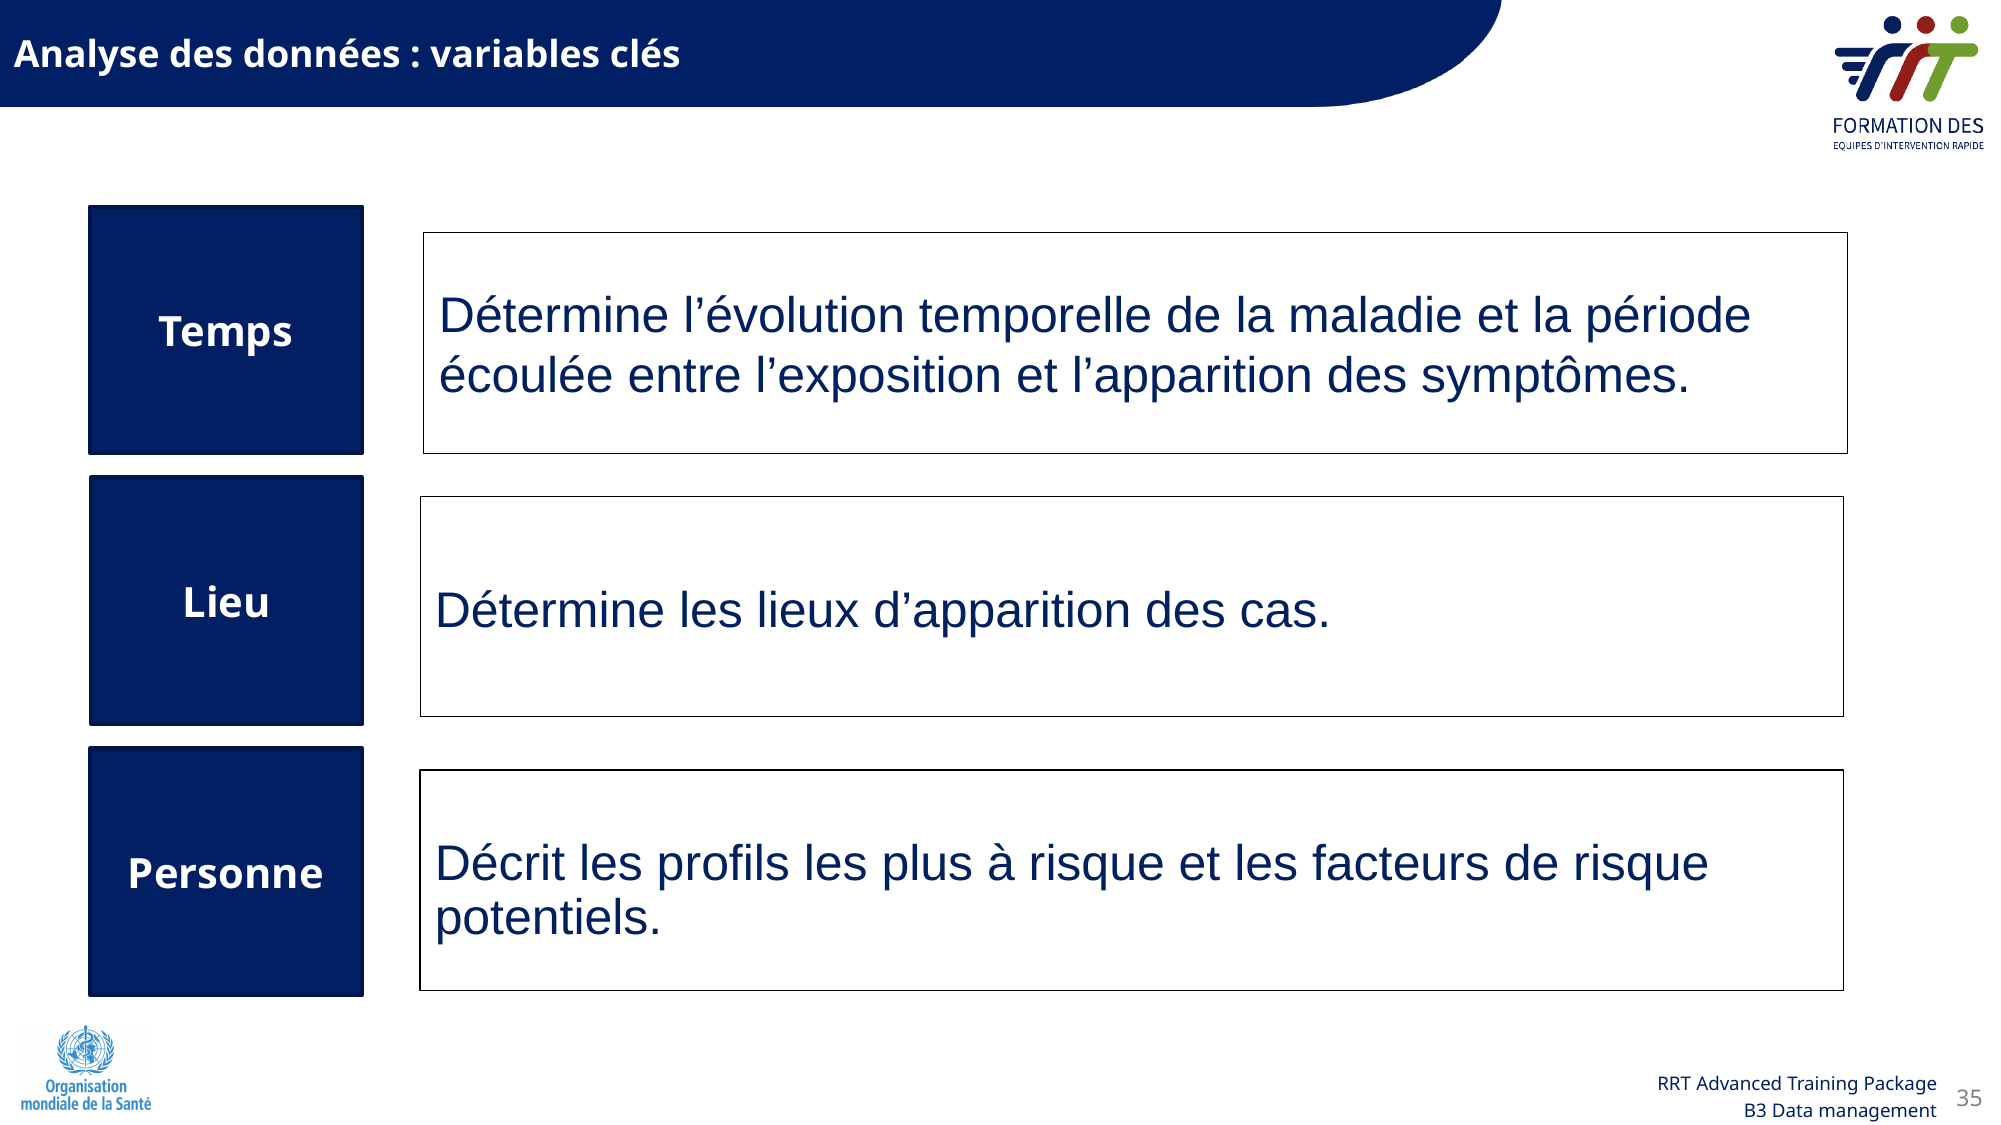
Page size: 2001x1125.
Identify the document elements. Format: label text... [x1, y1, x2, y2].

picture [20, 1024, 152, 1111]
picture [1833, 15, 1984, 151]
text_box Décrit les profils les plus à risque et les facteurs de risque potentiels. [420, 770, 1844, 991]
picture [0, 0, 1502, 107]
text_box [423, 232, 1848, 454]
title Analyse des données : variables clés [6, 27, 1808, 113]
text_box Détermine les lieux d’apparition des cas. [420, 496, 1844, 717]
text_box Temps [88, 205, 364, 455]
text_box Lieu [89, 475, 364, 726]
text_box Personne [88, 746, 364, 997]
